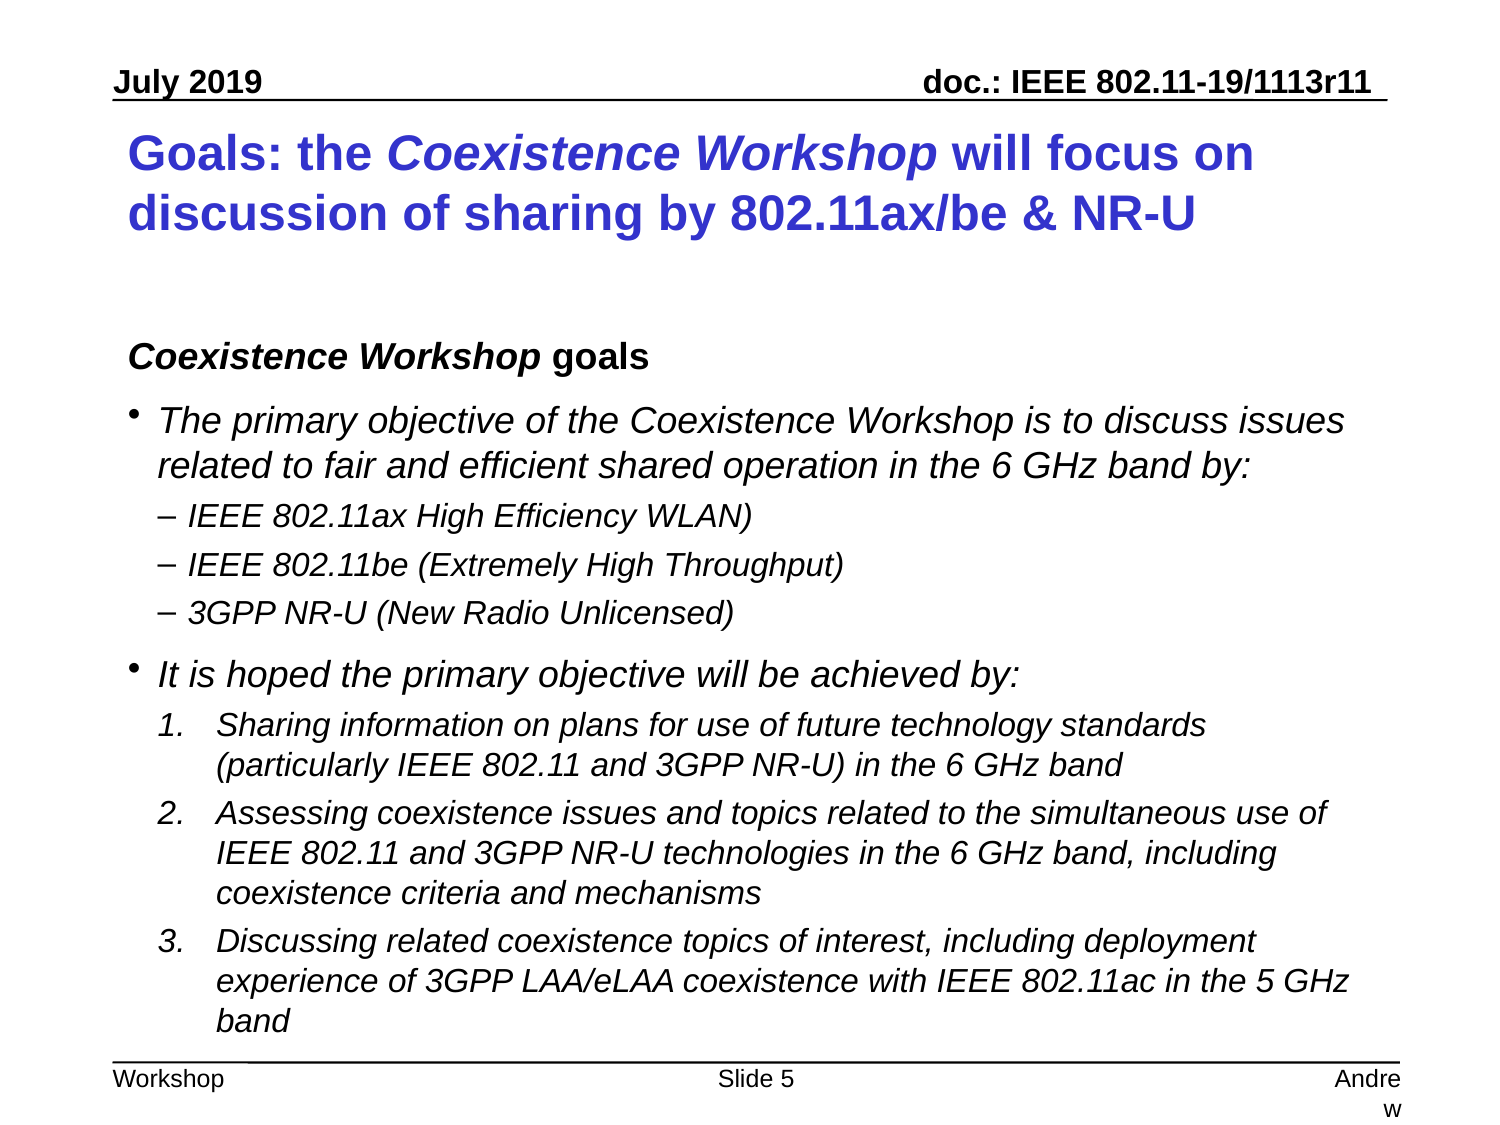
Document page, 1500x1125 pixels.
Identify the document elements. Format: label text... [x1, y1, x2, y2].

title Goals: the Coexistence Workshop will focus on discussion of sharing by 802.11ax/be & NR-U [112, 112, 1388, 288]
footer Andrew Myles, Cisco [1320, 1061, 1402, 1093]
slide_number Slide 5 [709, 1061, 803, 1093]
list Coexistence Workshop goals The primary objective of the Coexistence Workshop is to discuss issues related to fair and efficient shared operation in the 6 GHz band by: IEEE 802.11ax High Efficiency WLAN) IEEE 802.11be (Extremely High Throughput) 3GPP NR-U (New Radio Unlicensed) It is hoped the primary objective will be achieved by: Sharing information on plans for use of future technology standards (particularly IEEE 802.11 and 3GPP NR-U) in the 6 GHz band Assessing coexistence issues and topics related to the simultaneous use of IEEE 802.11 and 3GPP NR-U technologies in the 6 GHz band, including coexistence criteria and mechanisms Discussing related coexistence topics of interest, including deployment experience of 3GPP LAA/eLAA coexistence with IEEE 802.11ac in the 5 GHz band [112, 324, 1388, 1000]
